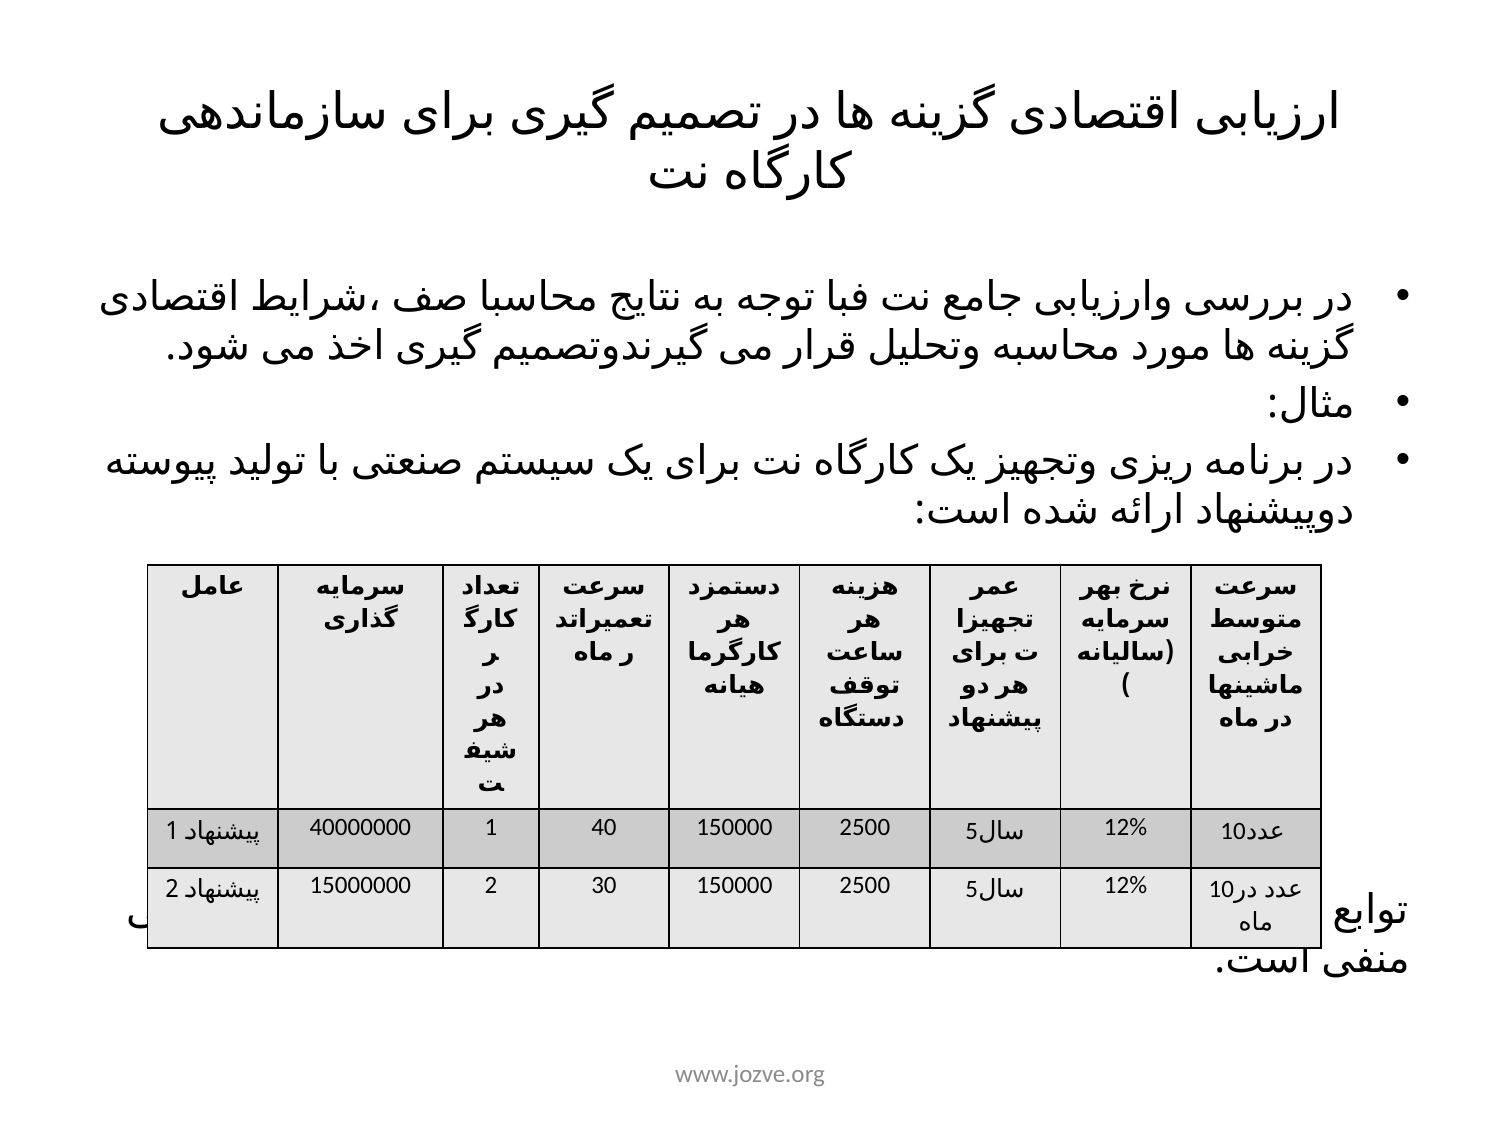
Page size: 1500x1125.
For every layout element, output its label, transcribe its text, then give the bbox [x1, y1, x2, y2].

table_cell 2500 [800, 869, 929, 947]
table_cell پیشنهاد 1 [148, 810, 277, 867]
table_header سرمایه گذاری [279, 566, 442, 808]
title ارزیابی اقتصادی گزینه ها در تصمیم گیری برای سازماندهی کارگاه نت [75, 45, 1425, 233]
table_header دستمزد هر کارگرماهیانه [670, 566, 799, 808]
table_cell 5سال [931, 869, 1060, 947]
table_cell 40 [540, 810, 668, 867]
table_cell 1 [444, 810, 538, 867]
table_cell 40000000 [279, 810, 442, 867]
table_header سرعت تعمیراتدر ماه [540, 566, 668, 808]
table_cell 15000000 [279, 869, 442, 947]
table_cell پیشنهاد 2 [148, 869, 277, 947]
table_header سرعت متوسط خرابی ماشینها در ماه [1192, 566, 1320, 808]
table_cell 2500 [800, 810, 929, 867]
table_cell 150000 [670, 869, 799, 947]
table_header نرخ بهر سرمایه (سالیانه) [1061, 566, 1190, 808]
table_cell 12% [1061, 810, 1190, 867]
table_header عمر تجهیزات برای هر دو پیشنهاد [931, 566, 1060, 808]
table_cell 10عدد در ماه [1192, 869, 1320, 947]
table_header عامل [148, 566, 277, 808]
table_cell 10عدد [1192, 810, 1320, 867]
table_header هزینه هر ساعت توقف دستگاه [800, 566, 929, 808]
footer www.jozve.org [512, 1042, 988, 1103]
table_cell 2 [444, 869, 538, 947]
table_cell 12% [1061, 869, 1190, 947]
table_cell 150000 [670, 810, 799, 867]
table_cell 30 [540, 869, 668, 947]
table_header تعداد کارگر در هر شیفت [444, 566, 538, 808]
list در بررسی وارزیابی جامع نت فبا توجه به نتایج محاسبا صف ،شرایط اقتصادی گزینه ها مورد محاسبه وتحلیل قرار می گیرندوتصمیم گیری اخذ می شود. مثال: در برنامه ریزی وتجهیز یک کارگاه نت برای یک سیستم صنعتی با تولید پیوسته دوپیشنهاد ارائه شده است: توابع توزیع سرعت خرابی وزمان مصروفه برای تعمیر به ترتیب پواسون ونمایی منفی است. [75, 262, 1425, 1005]
table_cell 5سال [931, 810, 1060, 867]
